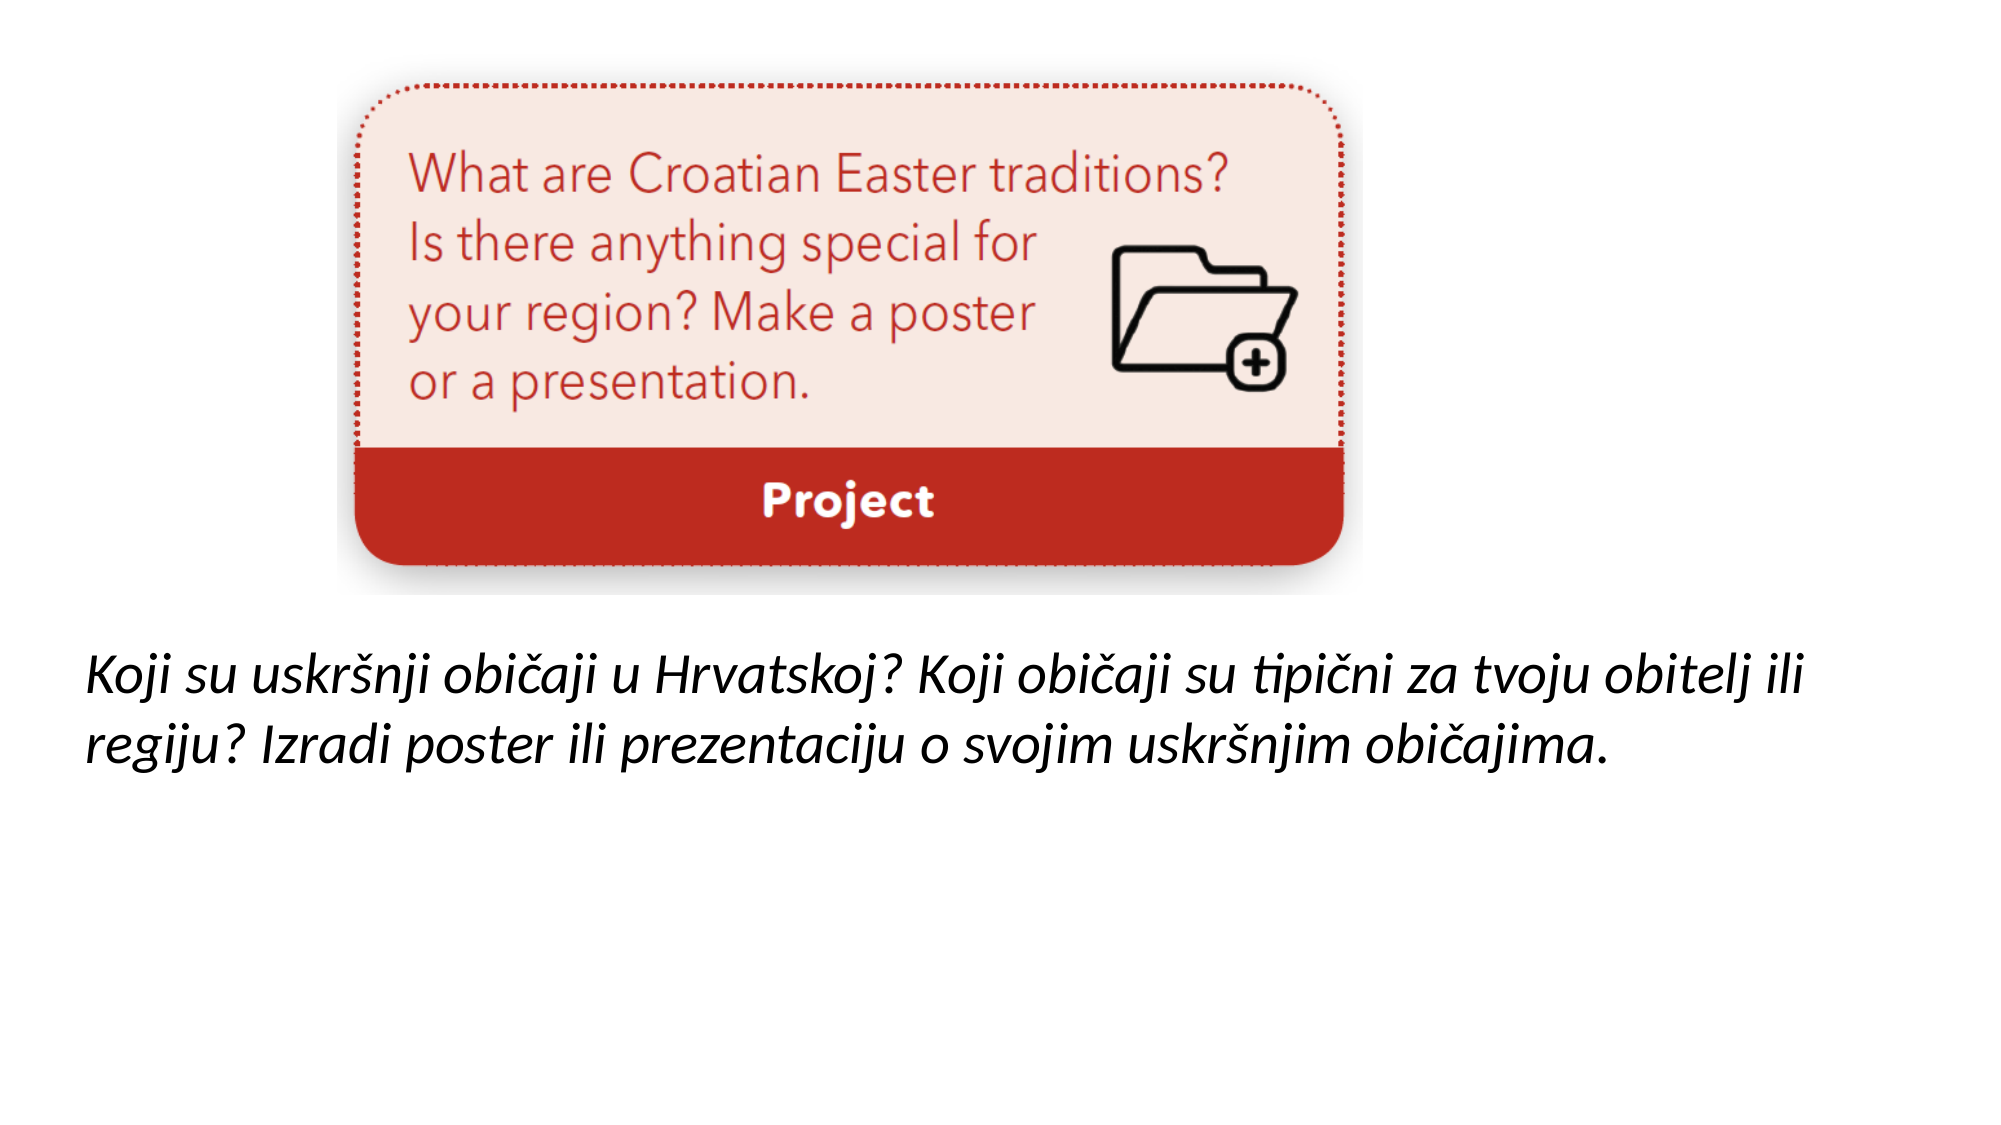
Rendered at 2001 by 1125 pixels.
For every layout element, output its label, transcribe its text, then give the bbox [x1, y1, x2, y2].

text_box Koji su uskršnji običaji u Hrvatskoj? Koji običaji su tipični za tvoju obitelj ili regiju? Izradi poster ili prezentaciju o svojim uskršnjim običajima. [70, 627, 1892, 783]
picture [337, 51, 1363, 595]
